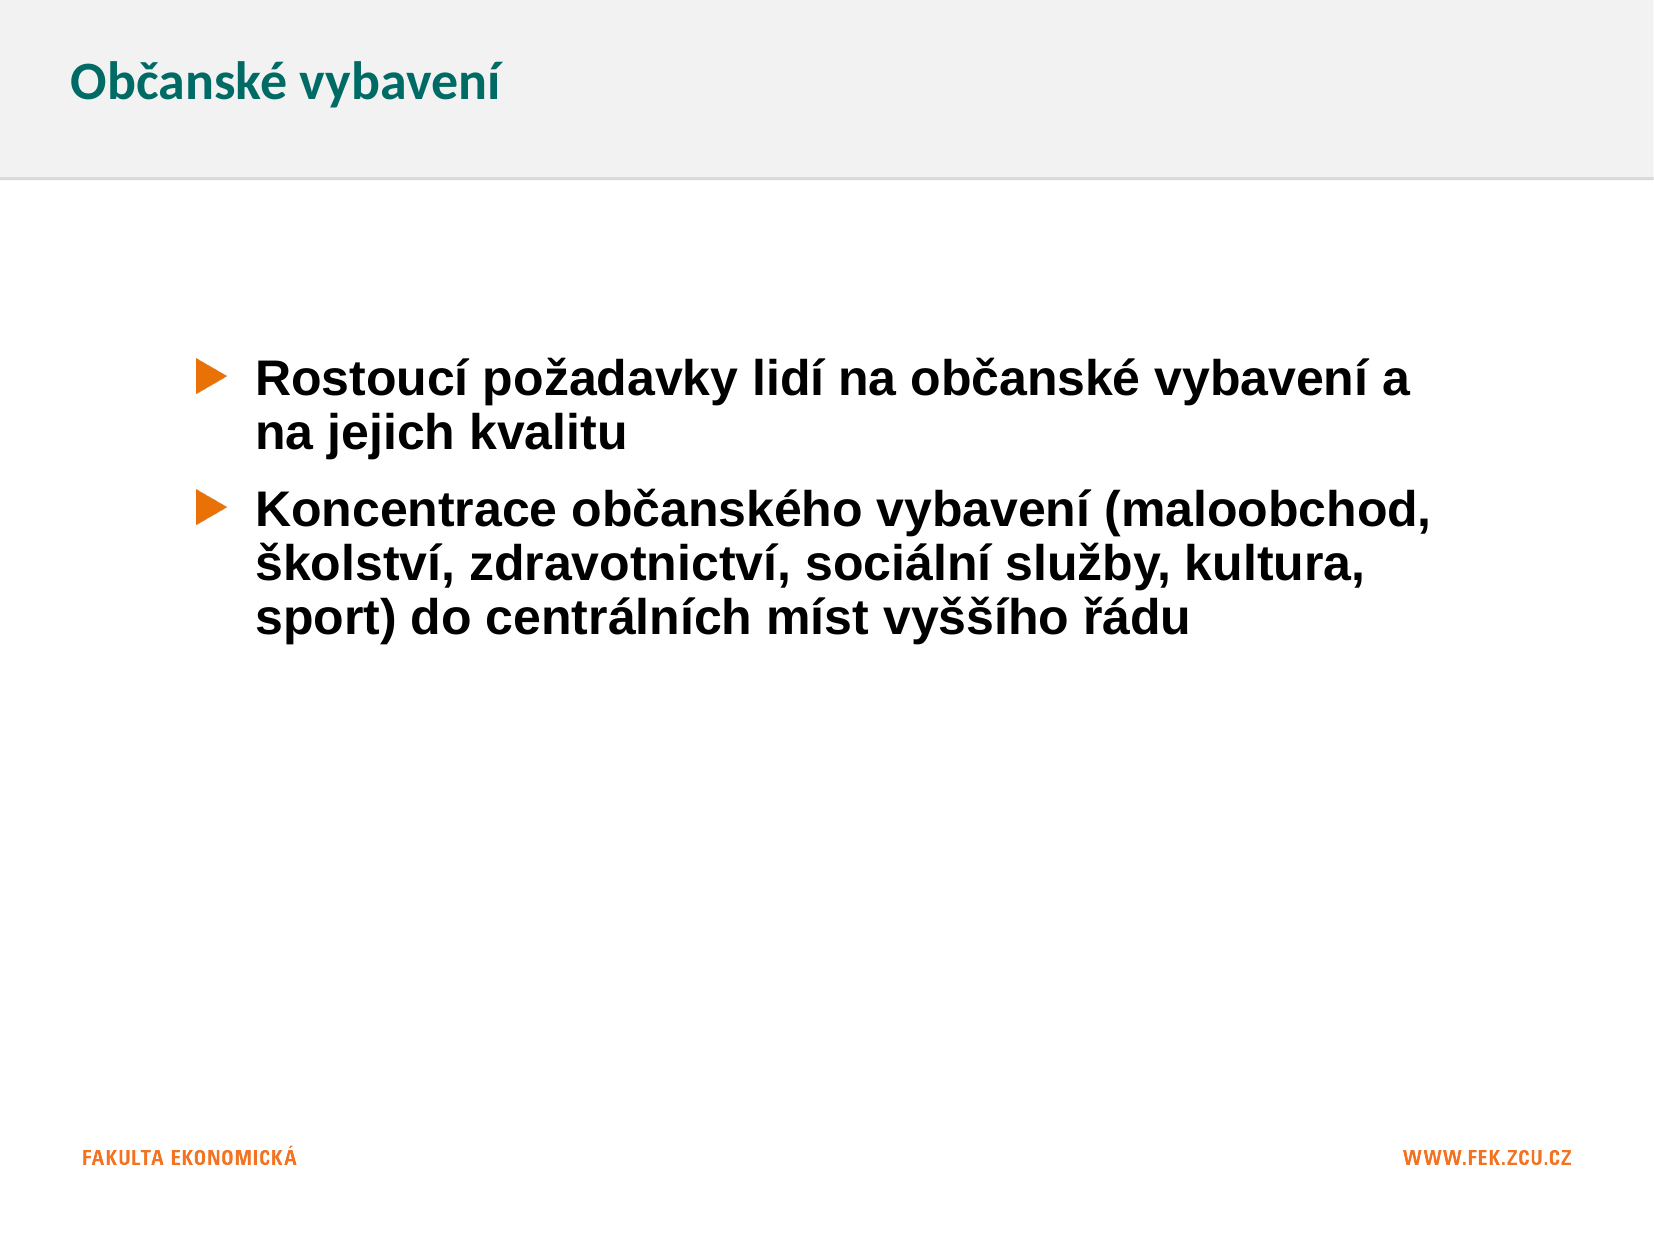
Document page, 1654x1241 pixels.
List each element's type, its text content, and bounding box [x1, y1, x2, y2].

picture [70, 1128, 567, 1187]
picture [1086, 1128, 1583, 1187]
picture [196, 358, 227, 394]
list Rostoucí požadavky lidí na občanské vybavení a na jejich kvalitu Koncentrace občanského vybavení (maloobchod, školství, zdravotnictví, sociální služby, kultura, sport) do centrálních míst vyššího řádu [113, 352, 1540, 993]
title Občanské vybavení [0, 0, 1654, 178]
picture [196, 489, 227, 525]
